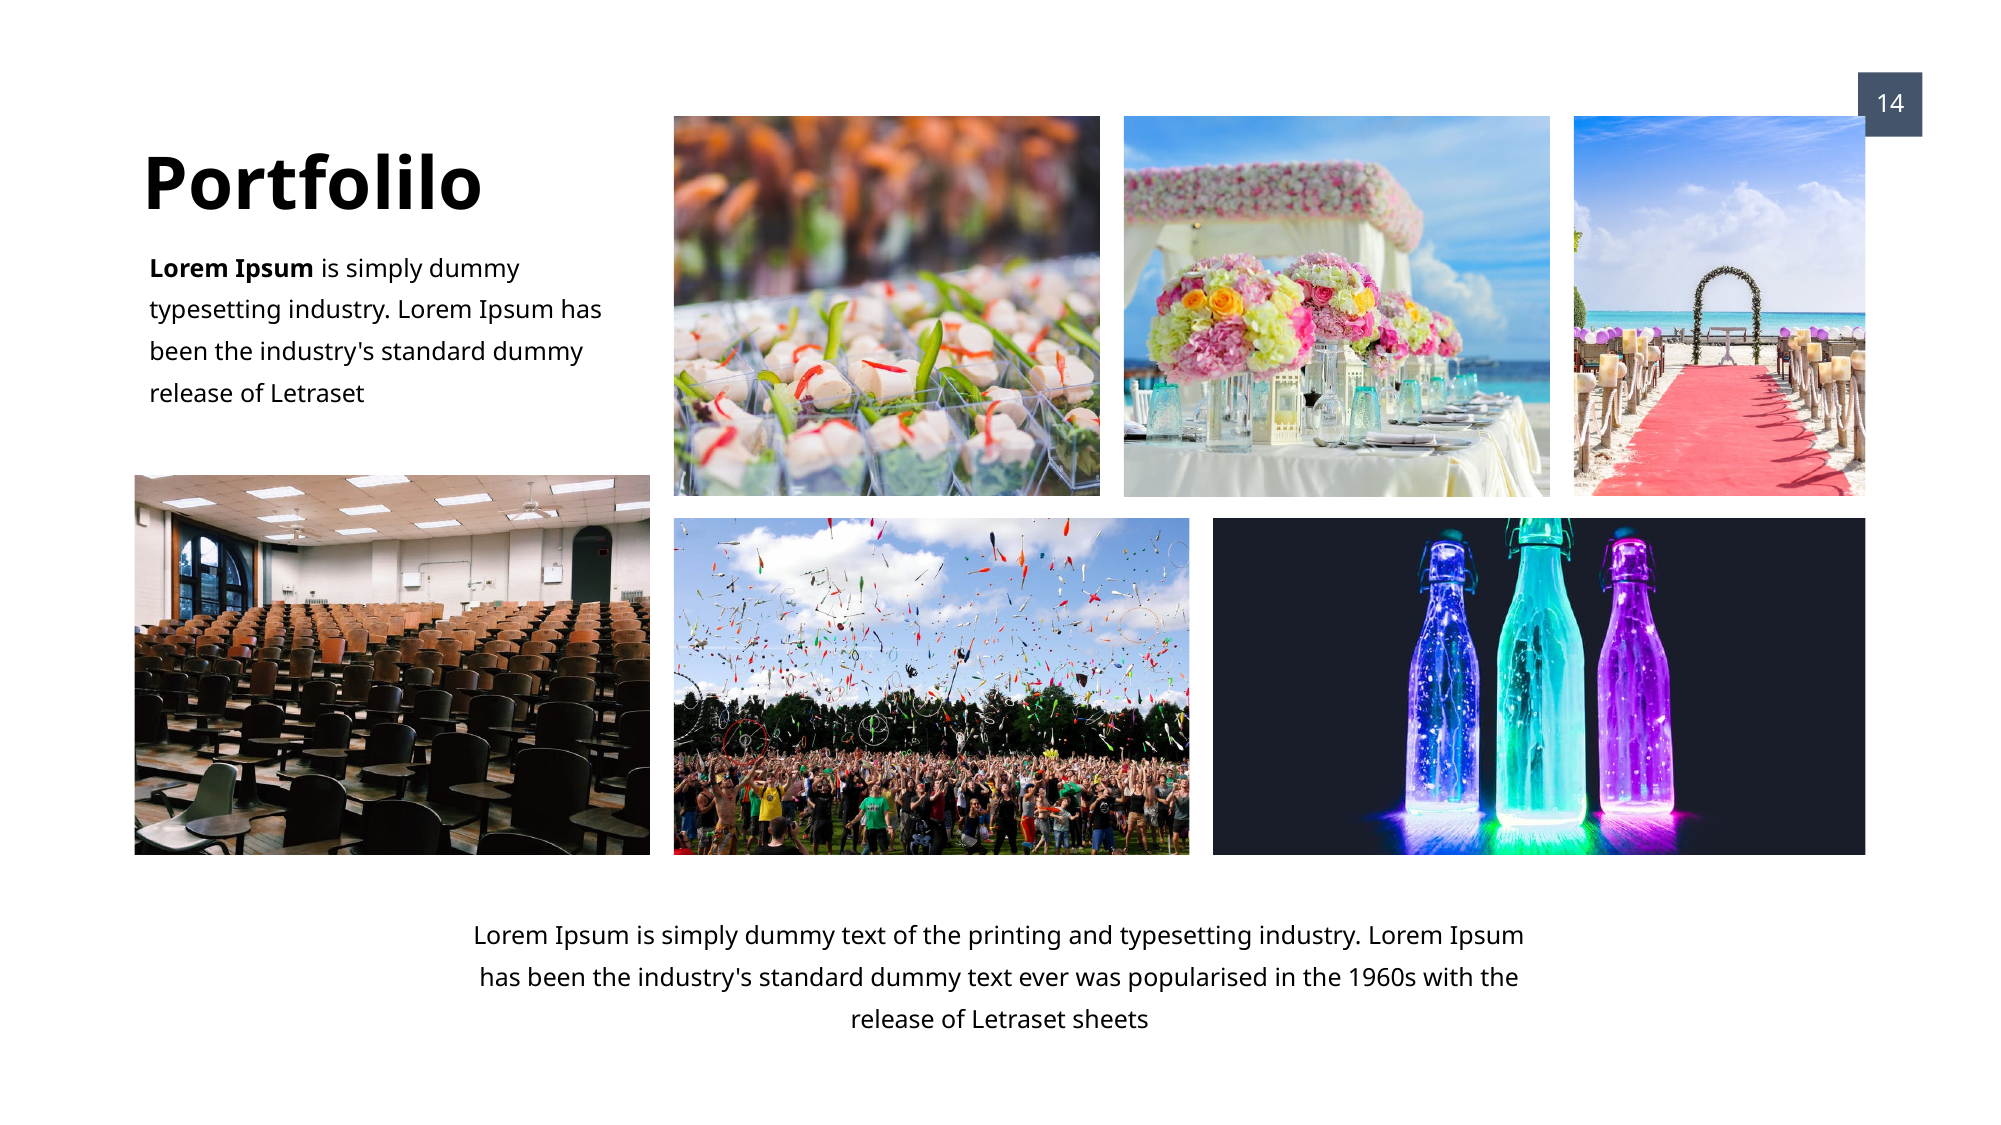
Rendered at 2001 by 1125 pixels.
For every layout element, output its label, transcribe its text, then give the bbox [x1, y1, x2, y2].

text_box Lorem Ipsum is simply dummy typesetting industry. Lorem Ipsum has been the industry's standard dummy release of Letraset [134, 232, 624, 415]
picture [673, 116, 1100, 496]
text_box Portfolilo [128, 129, 500, 232]
picture [1213, 518, 1866, 855]
text_box Lorem Ipsum is simply dummy text of the printing and typesetting industry. Lorem Ipsum has been the industry's standard dummy text ever was popularised in the 1960s with the release of Letraset sheets [450, 900, 1550, 1041]
slide_number 14 [1854, 78, 1927, 130]
picture [134, 475, 650, 855]
picture [1123, 116, 1550, 497]
picture [673, 518, 1190, 855]
picture [1573, 116, 1866, 496]
